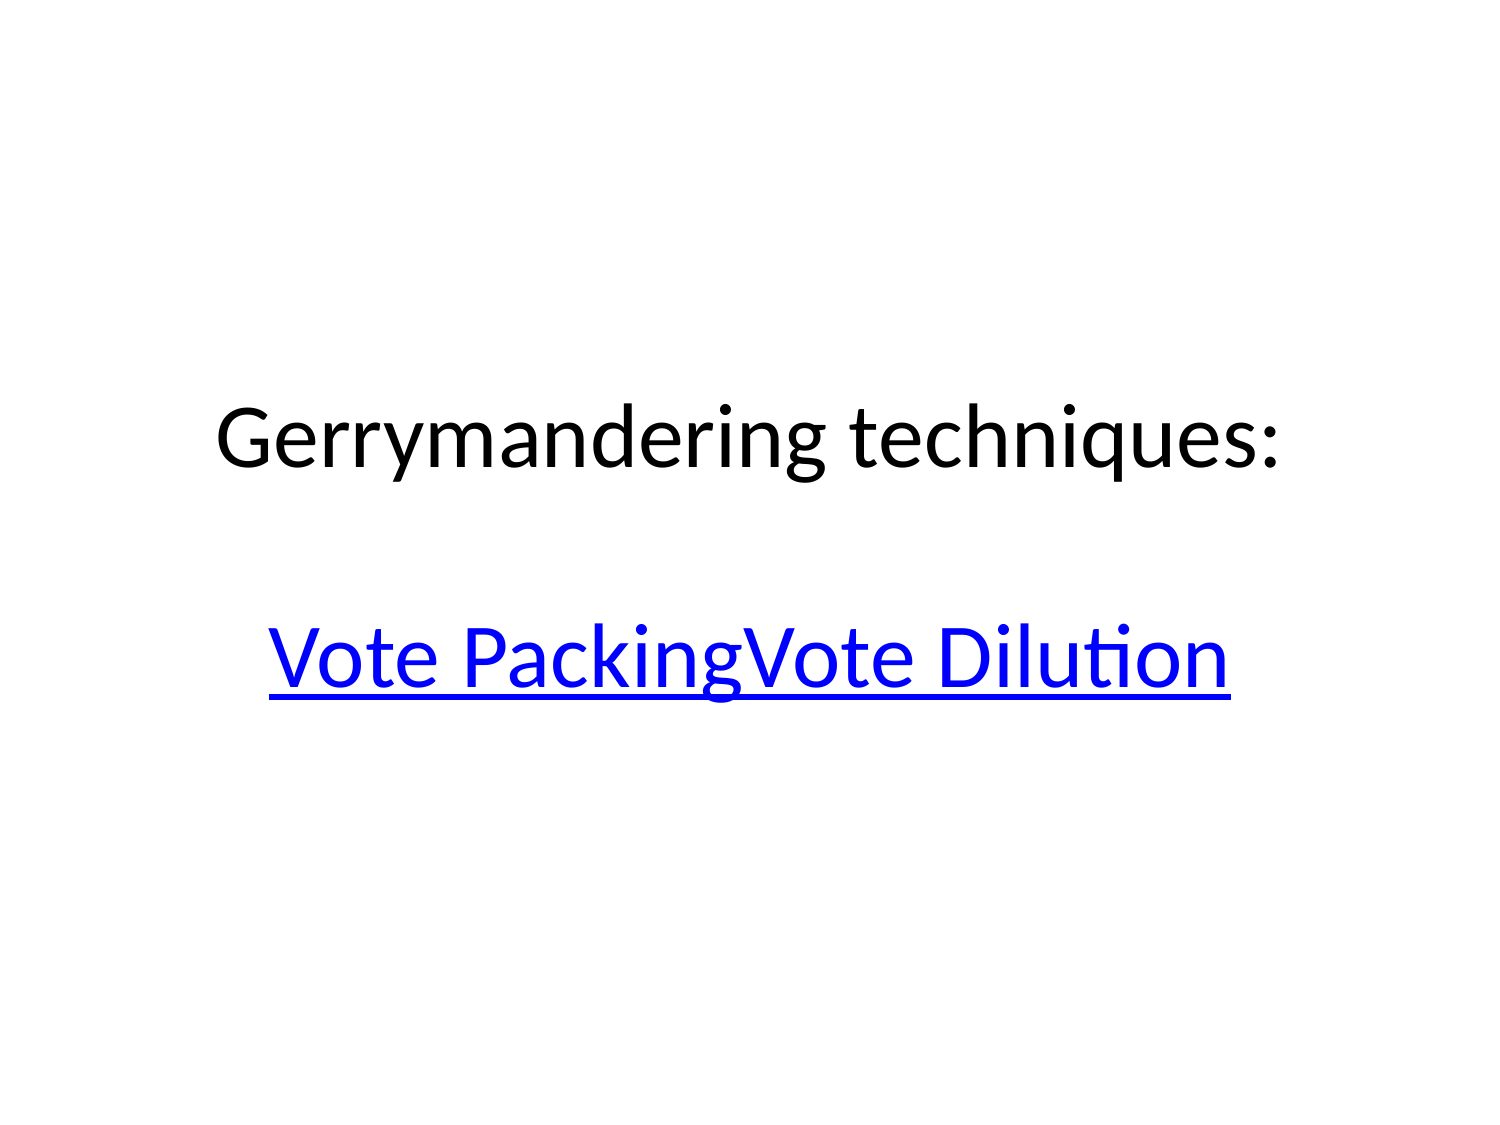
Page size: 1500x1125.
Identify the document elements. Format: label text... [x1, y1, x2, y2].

title Gerrymandering techniques: Vote Packing Vote Dilution [74, 44, 1426, 1038]
